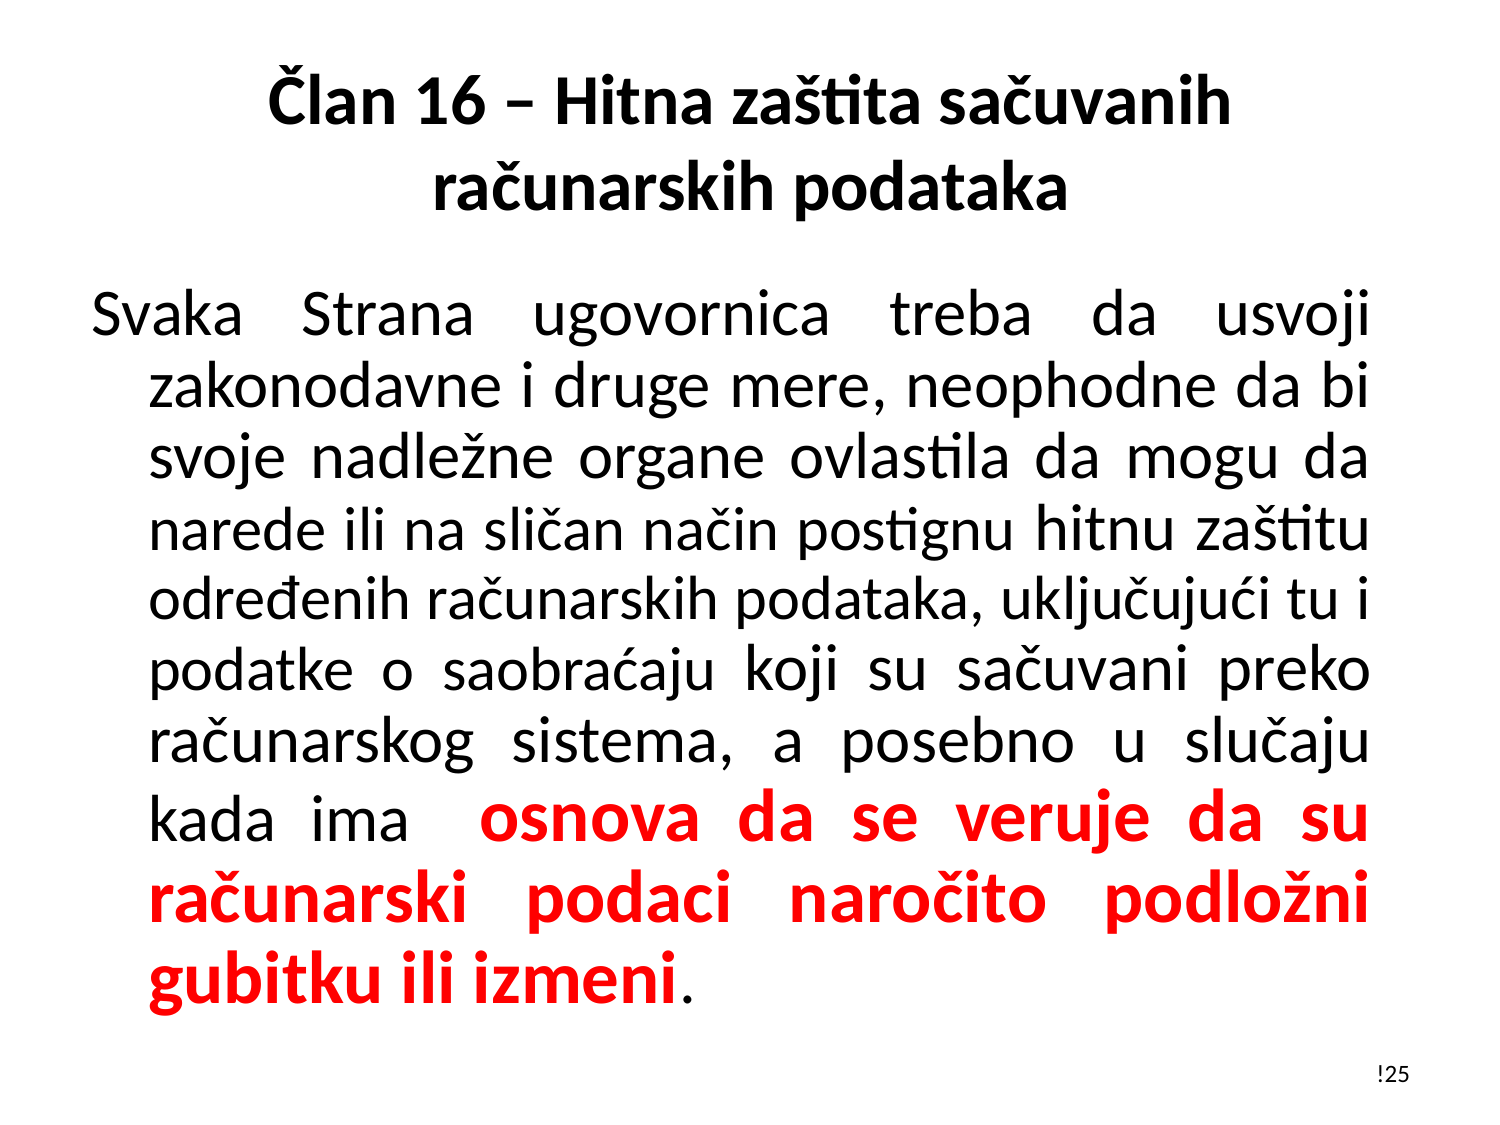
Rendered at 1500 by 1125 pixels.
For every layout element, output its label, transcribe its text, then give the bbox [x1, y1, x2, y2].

slide_number !25 [1074, 1042, 1425, 1103]
title Član 16 – Hitna zaštita sačuvanih računarskih podataka [76, 44, 1426, 232]
list Svaka Strana ugovornica treba da usvoji zakonodavne i druge mere, neophodne da bi svoje nadležne organe ovlastila da mogu da narede ili na sličan način postignu hitnu zaštitu određenih računarskih podataka, uključujući tu i podatke o saobraćaju koji su sačuvani preko računarskog sistema, a posebno u slučaju kada ima osnova da se veruje da su računarski podaci naročito podložni gubitku ili izmeni. [76, 269, 1388, 1002]
